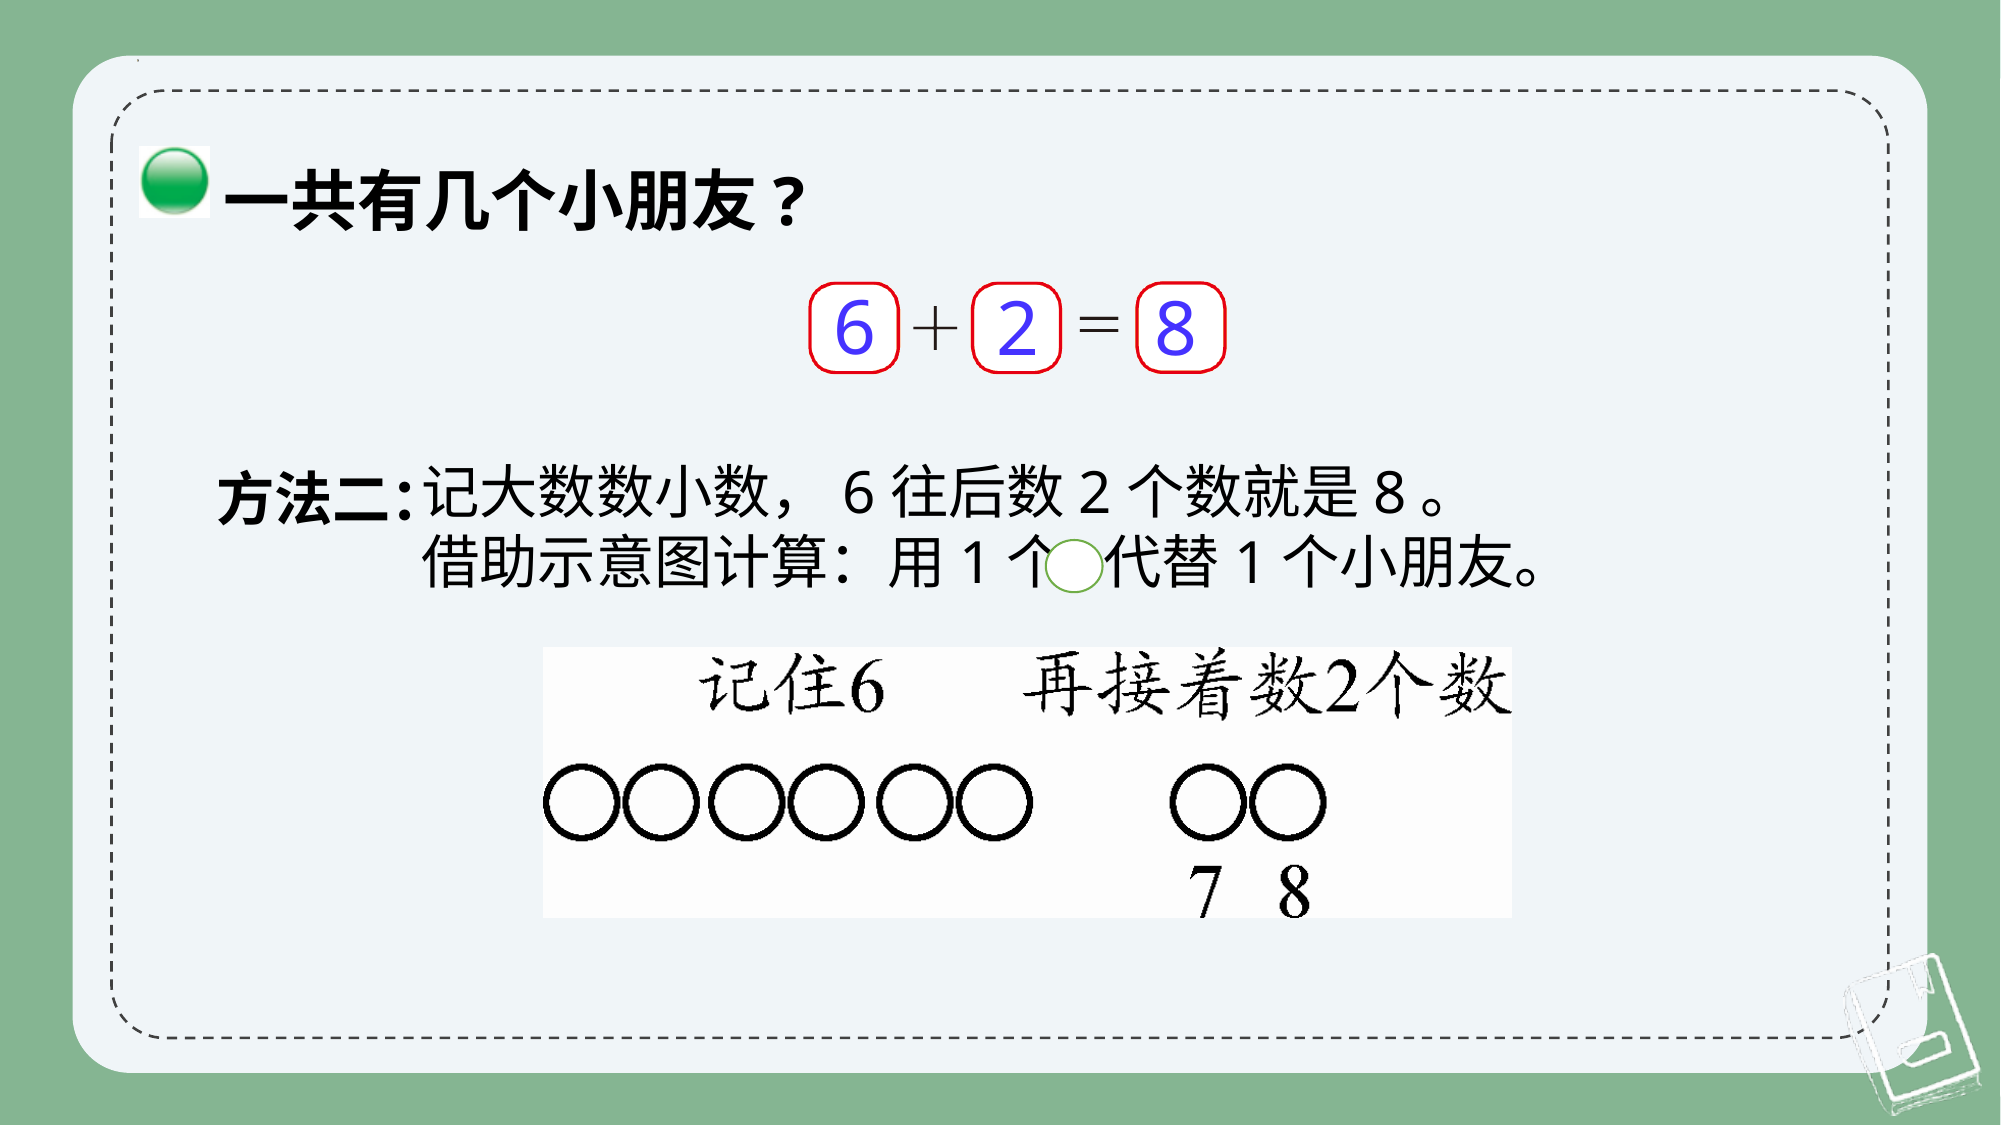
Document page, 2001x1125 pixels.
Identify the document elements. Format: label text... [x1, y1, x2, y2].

text_box 记大数数小数，6往后数2个数就是8。 借助示意图计算：用1个 代替1个小朋友。 [406, 447, 1765, 603]
text_box 一共有几个小朋友? [209, 111, 1102, 247]
picture [796, 272, 1232, 378]
text_box [1044, 538, 1104, 594]
picture [139, 146, 210, 218]
picture [543, 647, 1512, 918]
picture [1843, 953, 1982, 1116]
text_box 方法二： [201, 454, 425, 540]
